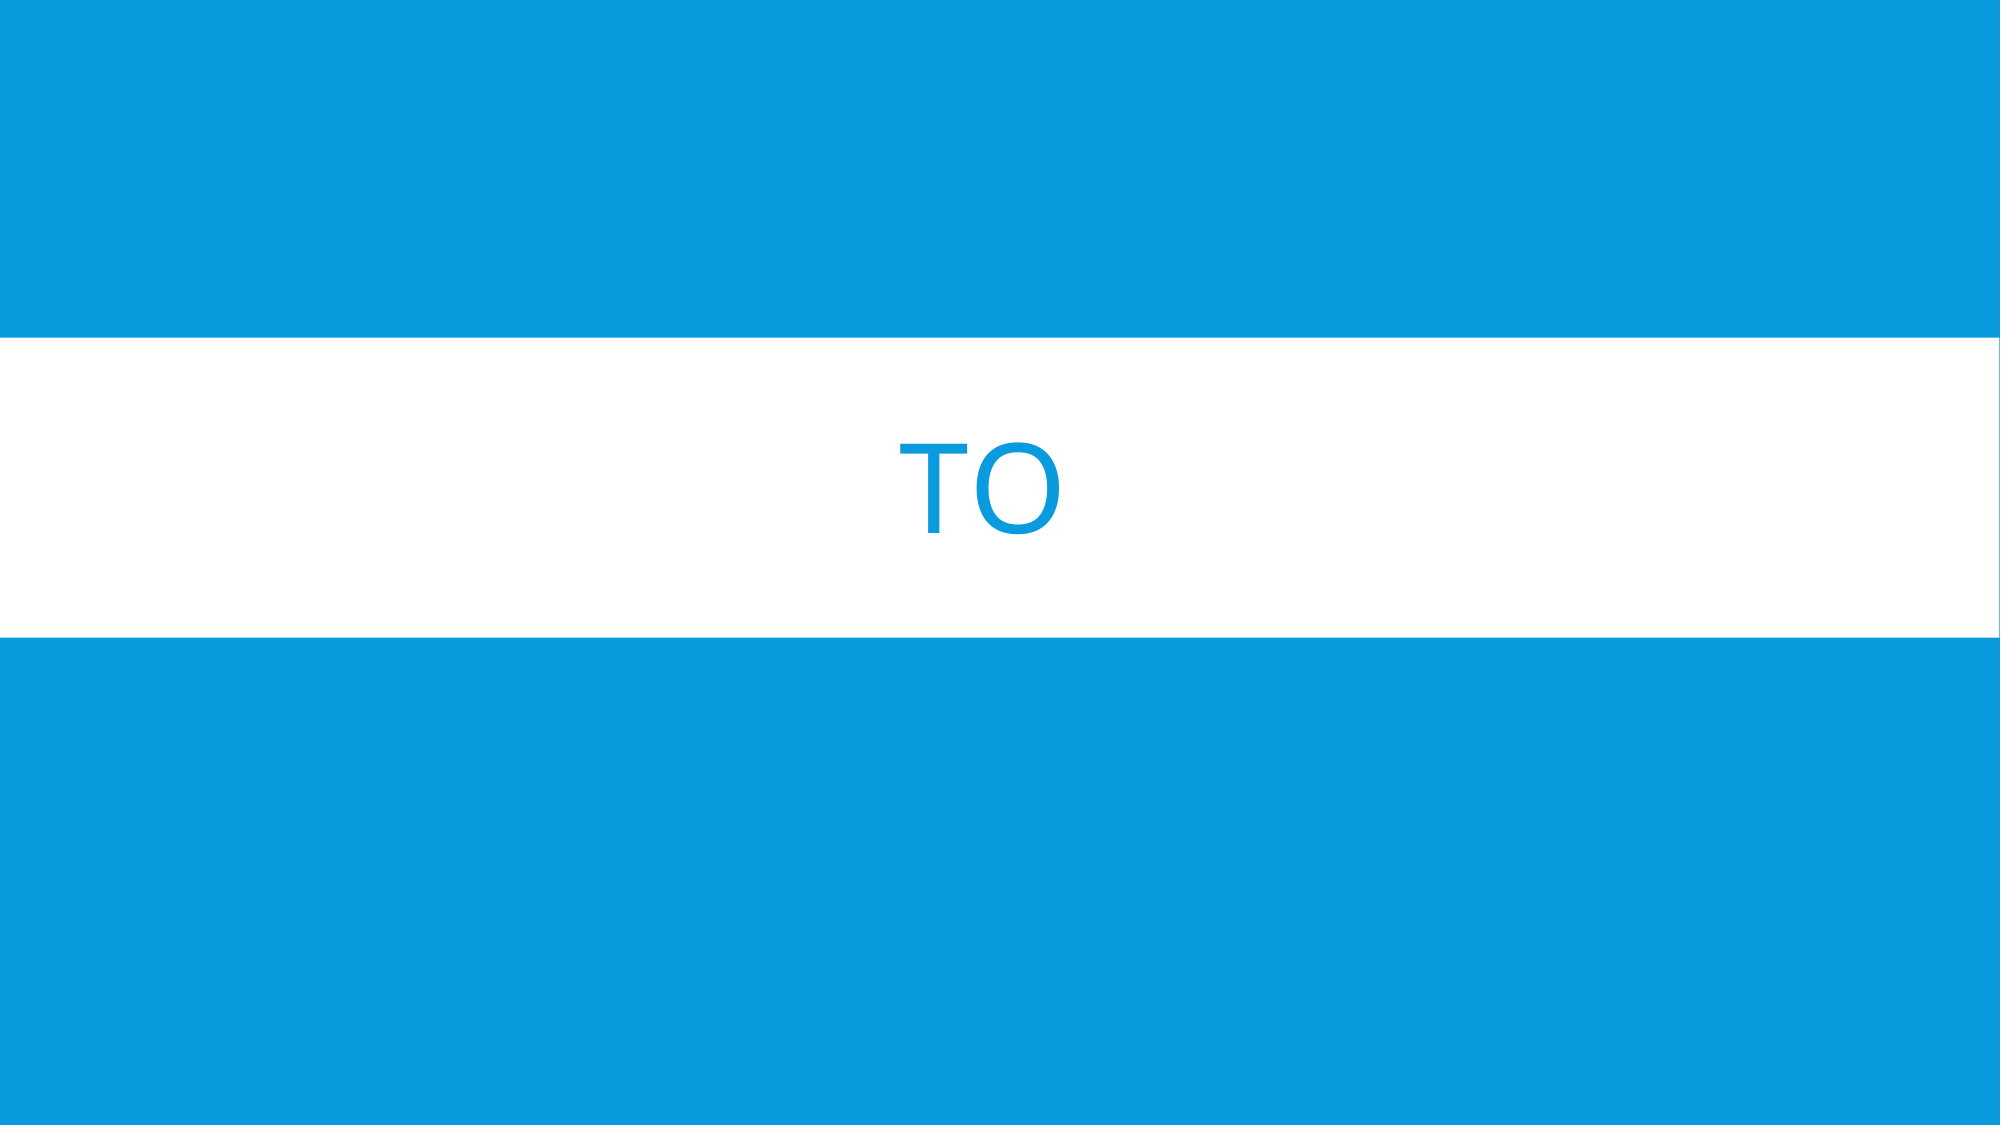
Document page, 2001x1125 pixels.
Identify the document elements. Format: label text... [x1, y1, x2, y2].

title TO [60, 355, 1942, 641]
